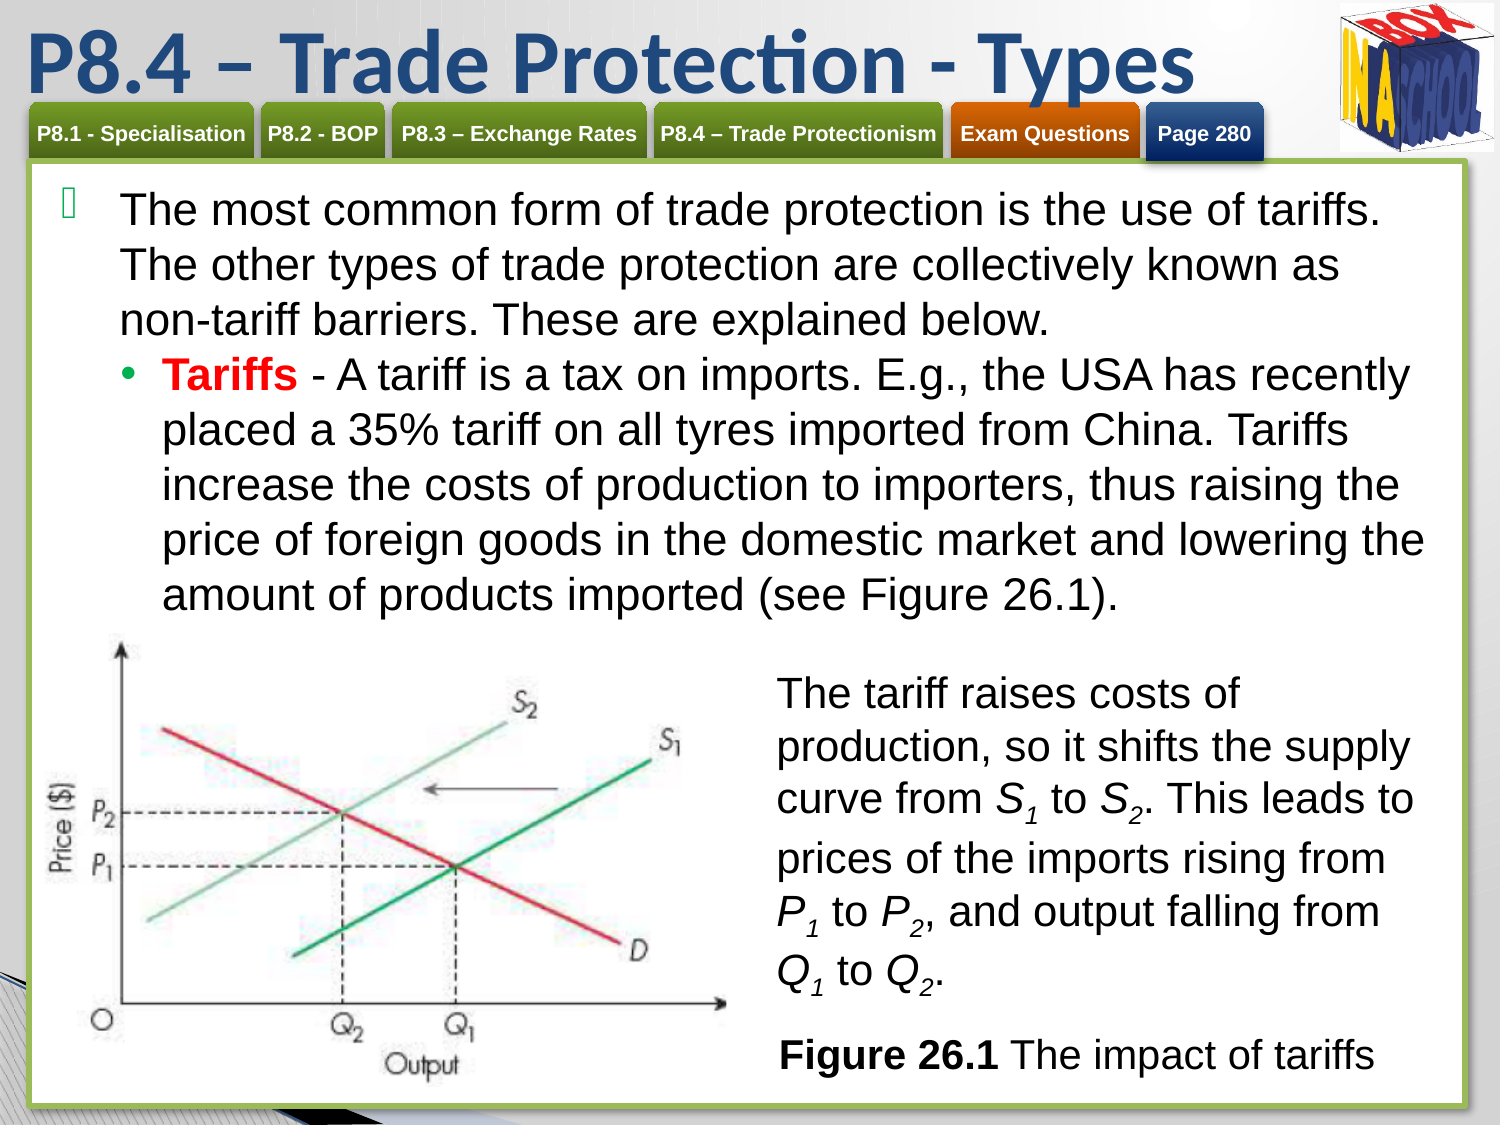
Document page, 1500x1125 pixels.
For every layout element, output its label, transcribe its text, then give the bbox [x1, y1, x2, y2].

picture [41, 633, 727, 1087]
text_box The tariff raises costs of production, so it shifts the supply curve from S1 to S2. This leads to prices of the imports rising from P1 to P2, and output falling from Q1 to Q2. [761, 657, 1443, 1010]
text_box The most common form of trade protection is the use of tariffs. The other types of trade protection are collectively known as non-tariff barriers. These are explained below. Tariffs - A tariff is a tax on imports. E.g., the USA has recently placed a 35% tariff on all tyres imported from China. Tariffs increase the costs of production to importers, thus raising the price of foreign goods in the domestic market and lowering the amount of products imported (see Figure 26.1). [45, 172, 1447, 628]
picture [1340, 3, 1495, 152]
picture [281, 1114, 303, 1125]
title P8.4 – Trade Protection - Types [11, 11, 1465, 102]
text_box Figure 26.1 The impact of tariffs [764, 1020, 1391, 1086]
text_box Page 280 [1145, 102, 1264, 161]
